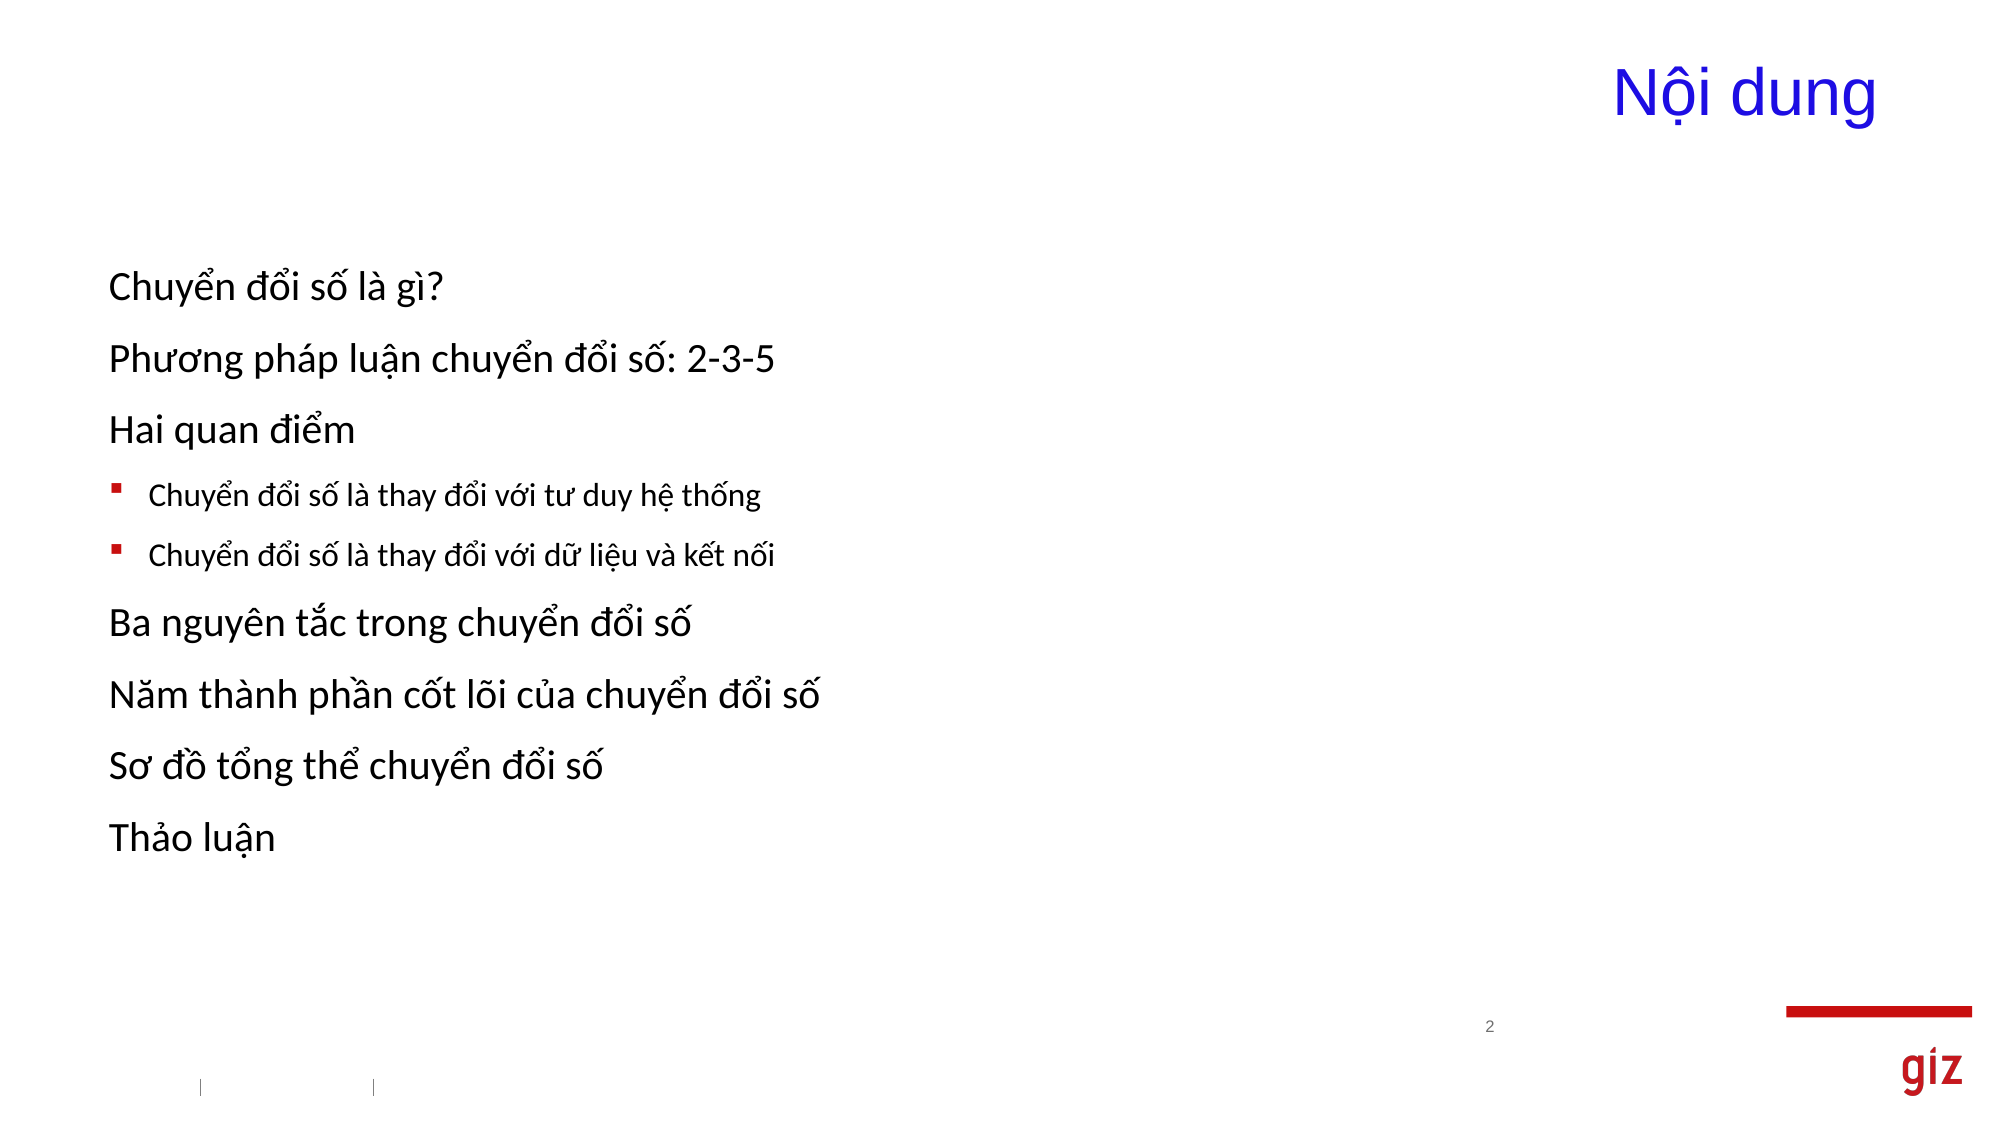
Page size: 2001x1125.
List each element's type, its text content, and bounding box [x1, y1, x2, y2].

text_box Chuyển đổi số là gì? Phương pháp luận chuyển đổi số: 2-3-5 Hai quan điểm Chuyển đổi số là thay đổi với tư duy hệ thống Chuyển đổi số là thay đổi với dữ liệu và kết nối Ba nguyên tắc trong chuyển đổi số Năm thành phần cốt lõi của chuyển đổi số Sơ đồ tổng thể chuyển đổi số Thảo luận [93, 246, 1917, 992]
title Nội dung [93, 28, 1894, 159]
picture [1901, 1045, 1969, 1098]
slide_number 2 [1485, 995, 1936, 1056]
